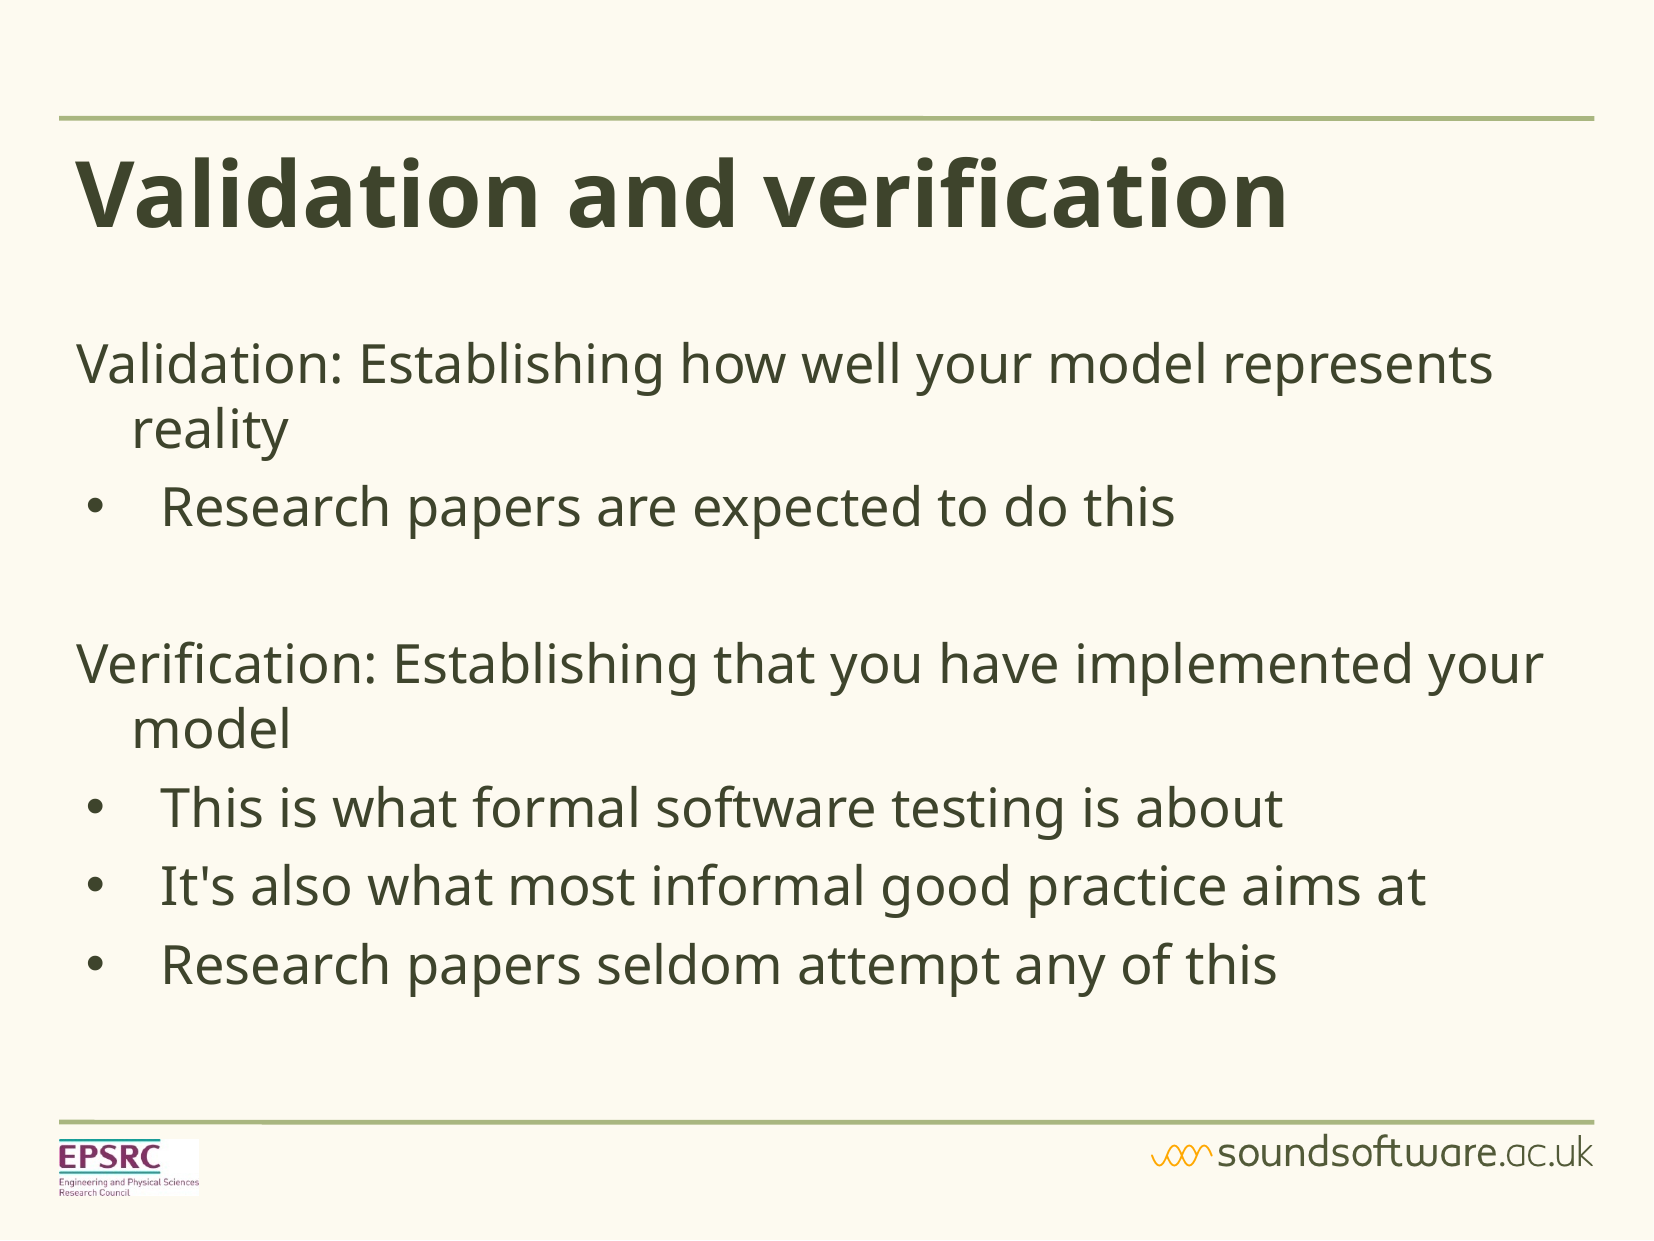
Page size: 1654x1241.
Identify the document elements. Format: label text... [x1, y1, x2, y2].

picture [1151, 1133, 1593, 1167]
list Validation: Establishing how well your model represents reality Research papers are expected to do this Verification: Establishing that you have implemented your model This is what formal software testing is about It's also what most informal good practice aims at Research papers seldom attempt any of this [59, 321, 1592, 1138]
picture [59, 1139, 199, 1196]
title Validation and verification [59, 118, 1592, 264]
